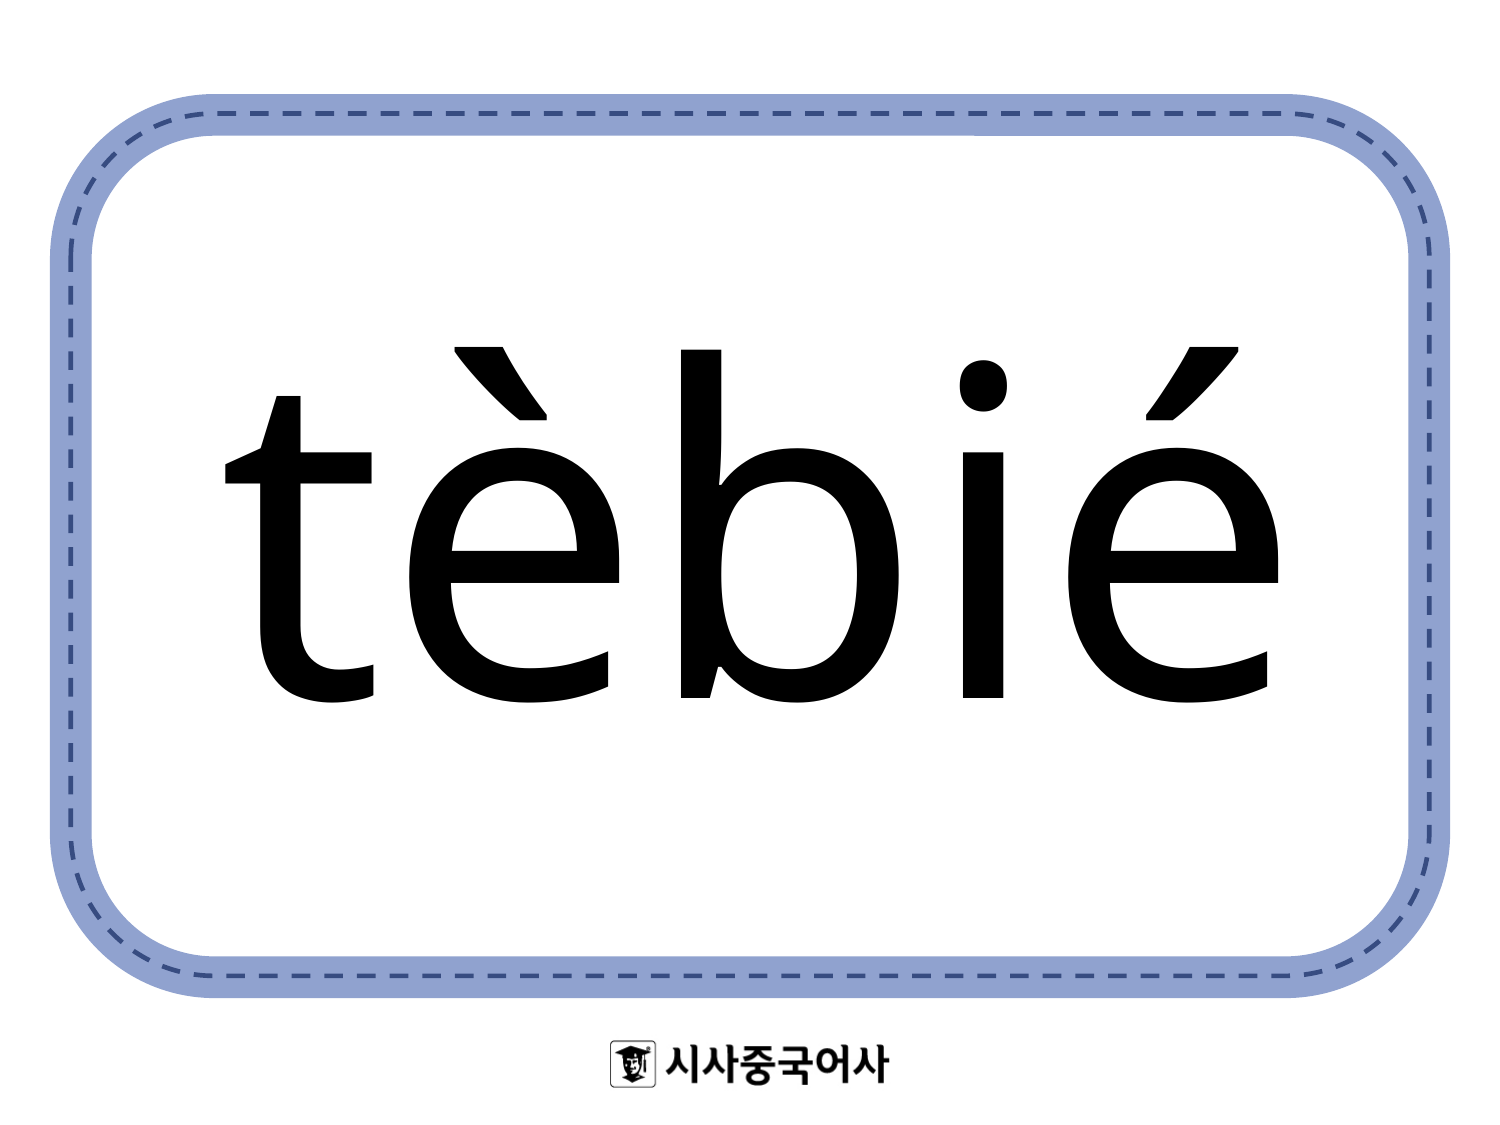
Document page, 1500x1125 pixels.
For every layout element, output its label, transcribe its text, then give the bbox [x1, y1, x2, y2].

text_box tèbié [156, 184, 1365, 847]
picture [602, 1034, 898, 1094]
